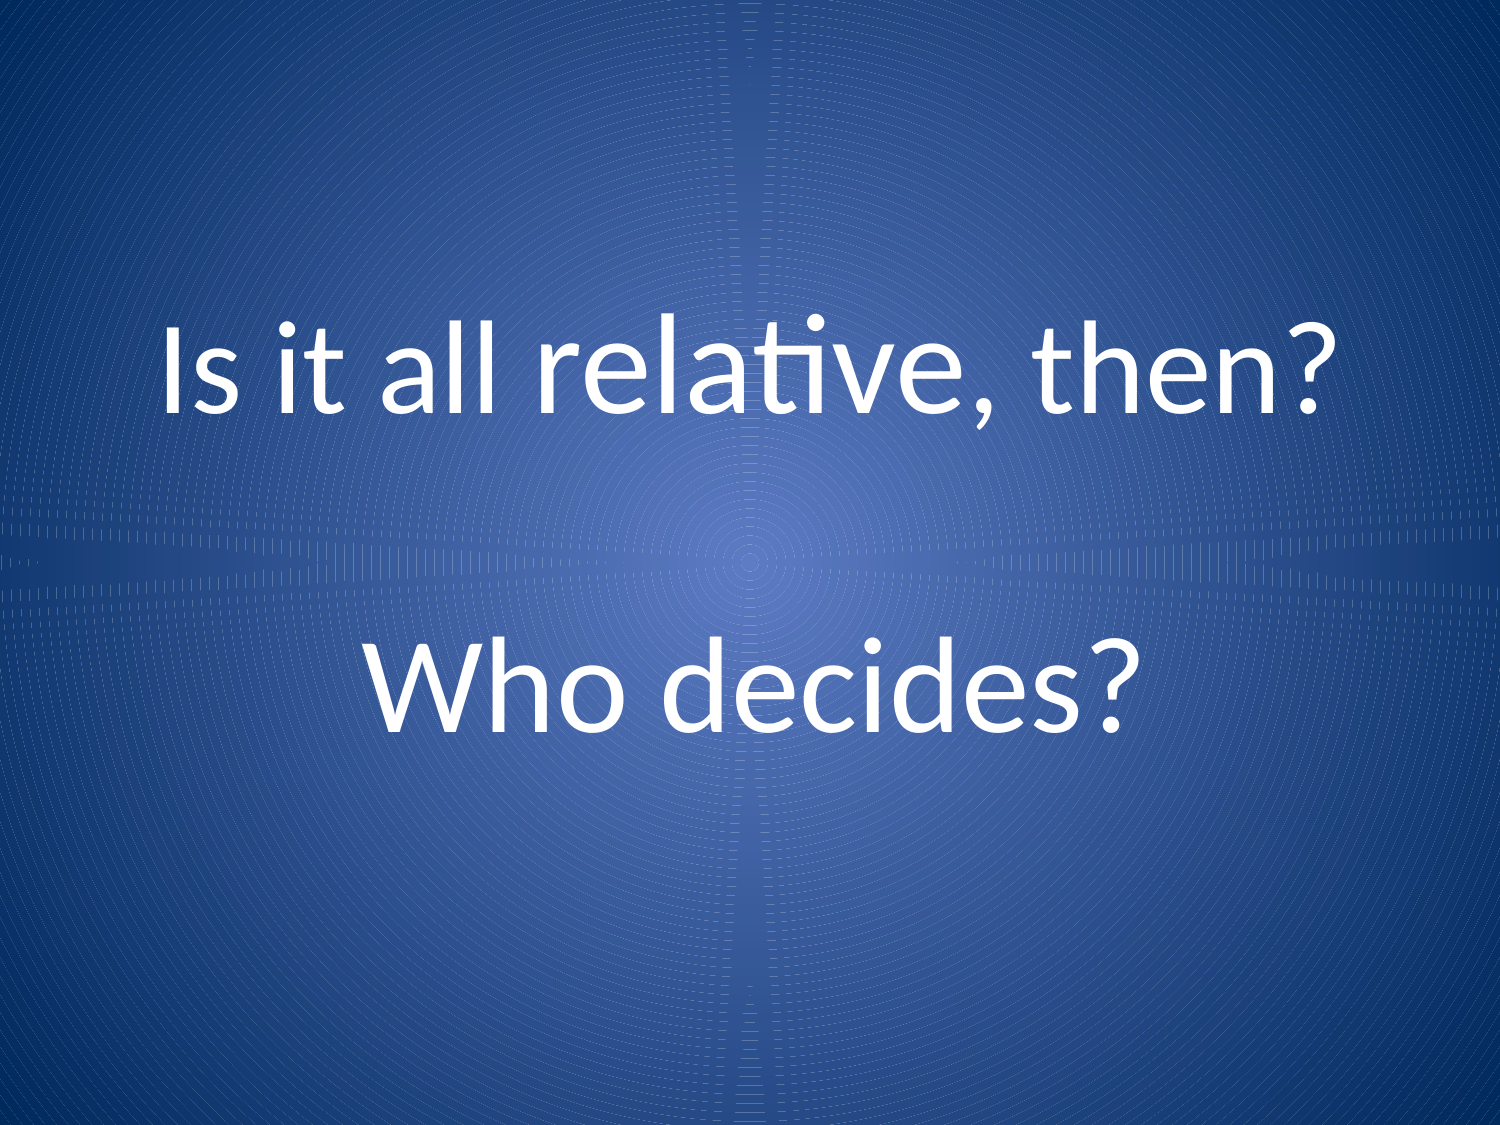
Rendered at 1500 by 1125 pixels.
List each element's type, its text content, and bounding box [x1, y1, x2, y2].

text_box Who decides? [73, 587, 1437, 767]
list Is it all relative, then? [75, 262, 1425, 450]
